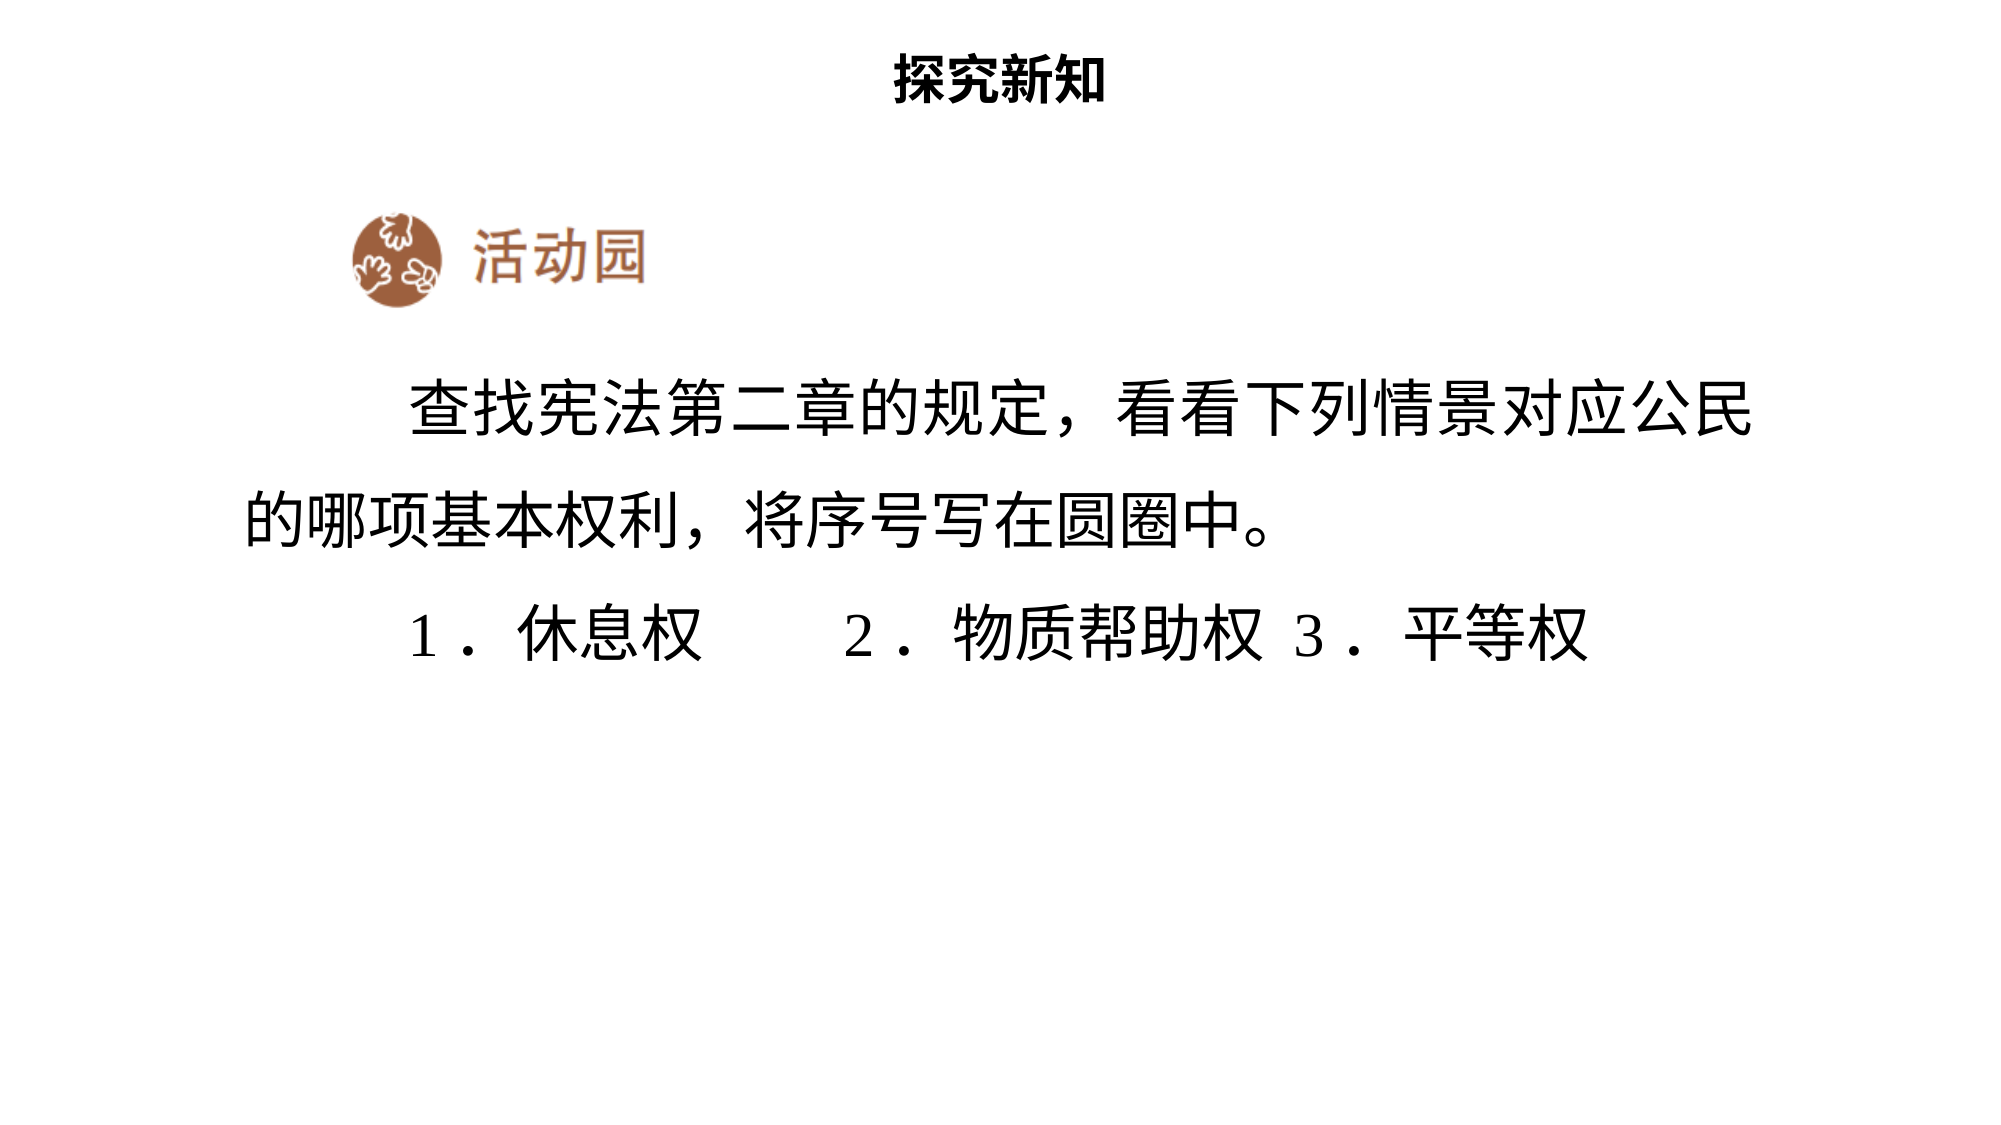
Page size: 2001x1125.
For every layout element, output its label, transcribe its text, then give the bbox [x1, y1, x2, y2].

picture [350, 207, 650, 313]
text_box 查找宪法第二章的规定，看看下列情景对应公民的哪项基本权利，将序号写在圆圈中。 1．休息权 2．物质帮助权 3．平等权 [228, 323, 1773, 677]
title 探究新知 [193, 38, 1808, 119]
